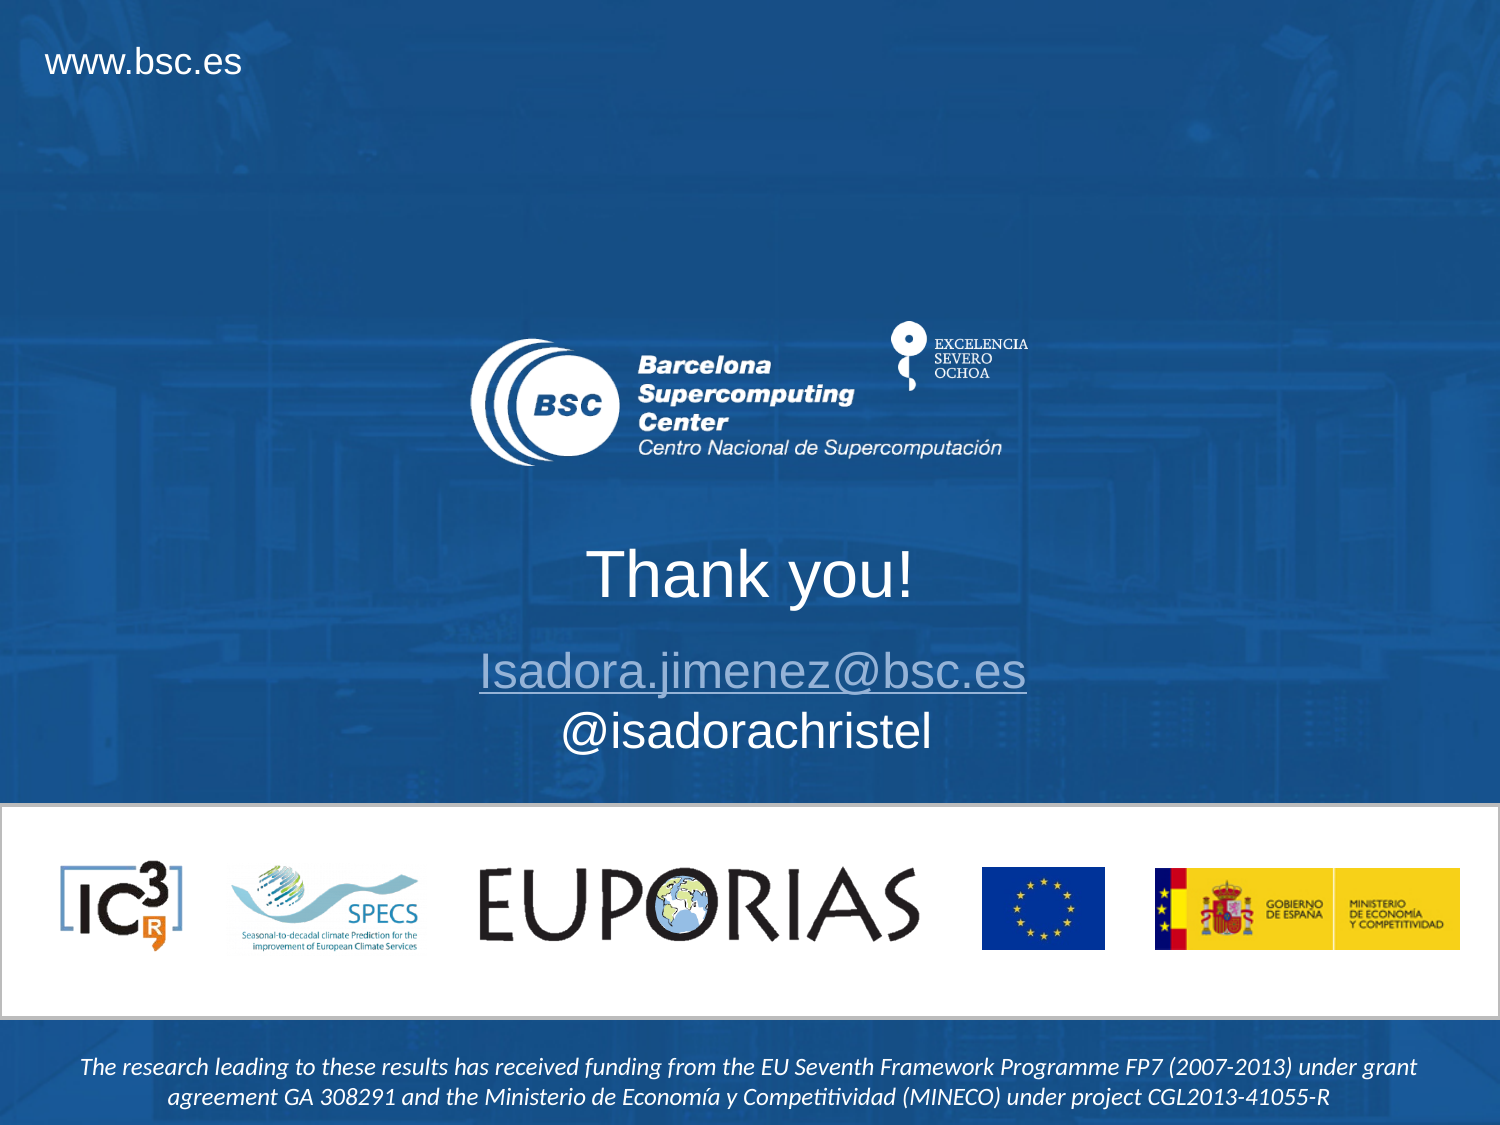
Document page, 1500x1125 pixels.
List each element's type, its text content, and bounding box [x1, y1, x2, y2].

text_box Isadora.jimenez@bsc.es @isadorachristel [221, 631, 1285, 744]
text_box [25, 836, 1460, 969]
text_box [0, 803, 1500, 1020]
text_box Thank you! [224, 523, 1275, 630]
picture [0, 1020, 1500, 1125]
text_box The research leading to these results has received funding from the EU Seventh Framework Programme FP7 (2007-2013) under grant agreement GA 308291 and the Ministerio de Economía y Competitividad (MINECO) under project CGL2013-41055-R [29, 1038, 1470, 1125]
picture [0, 0, 1500, 803]
